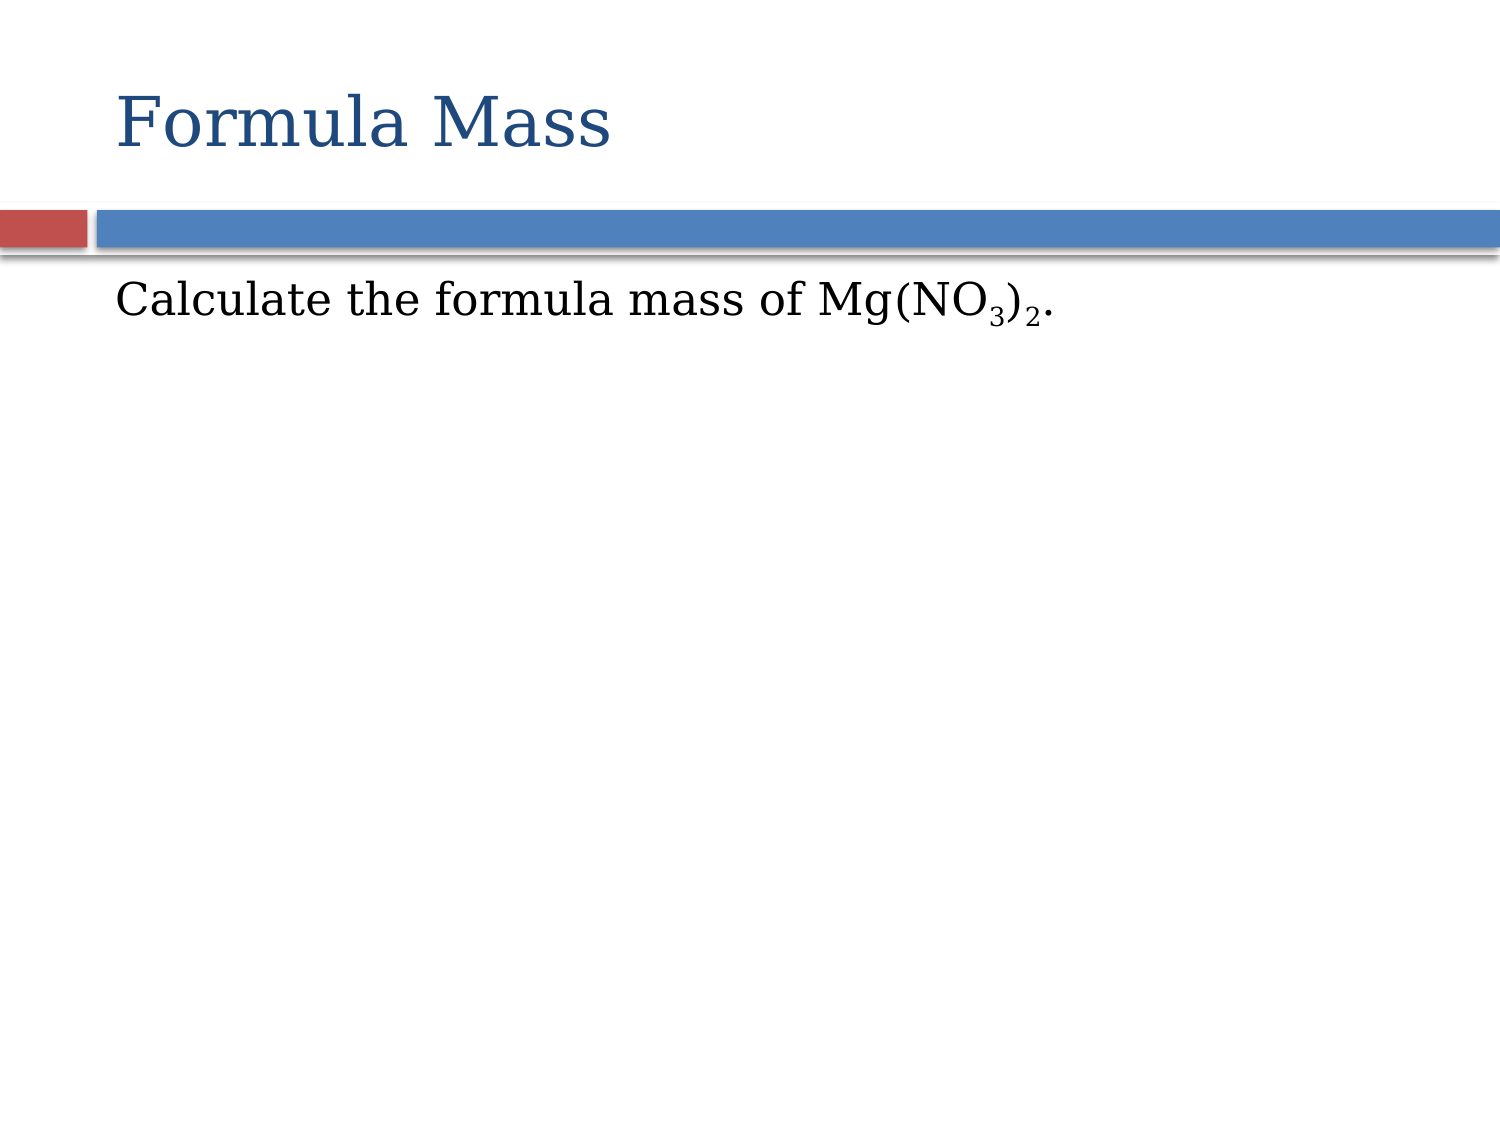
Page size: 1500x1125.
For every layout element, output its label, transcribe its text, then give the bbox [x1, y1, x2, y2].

list Calculate the formula mass of Mg(NO3)2. [100, 262, 1438, 1000]
title Formula Mass [100, 37, 1438, 200]
